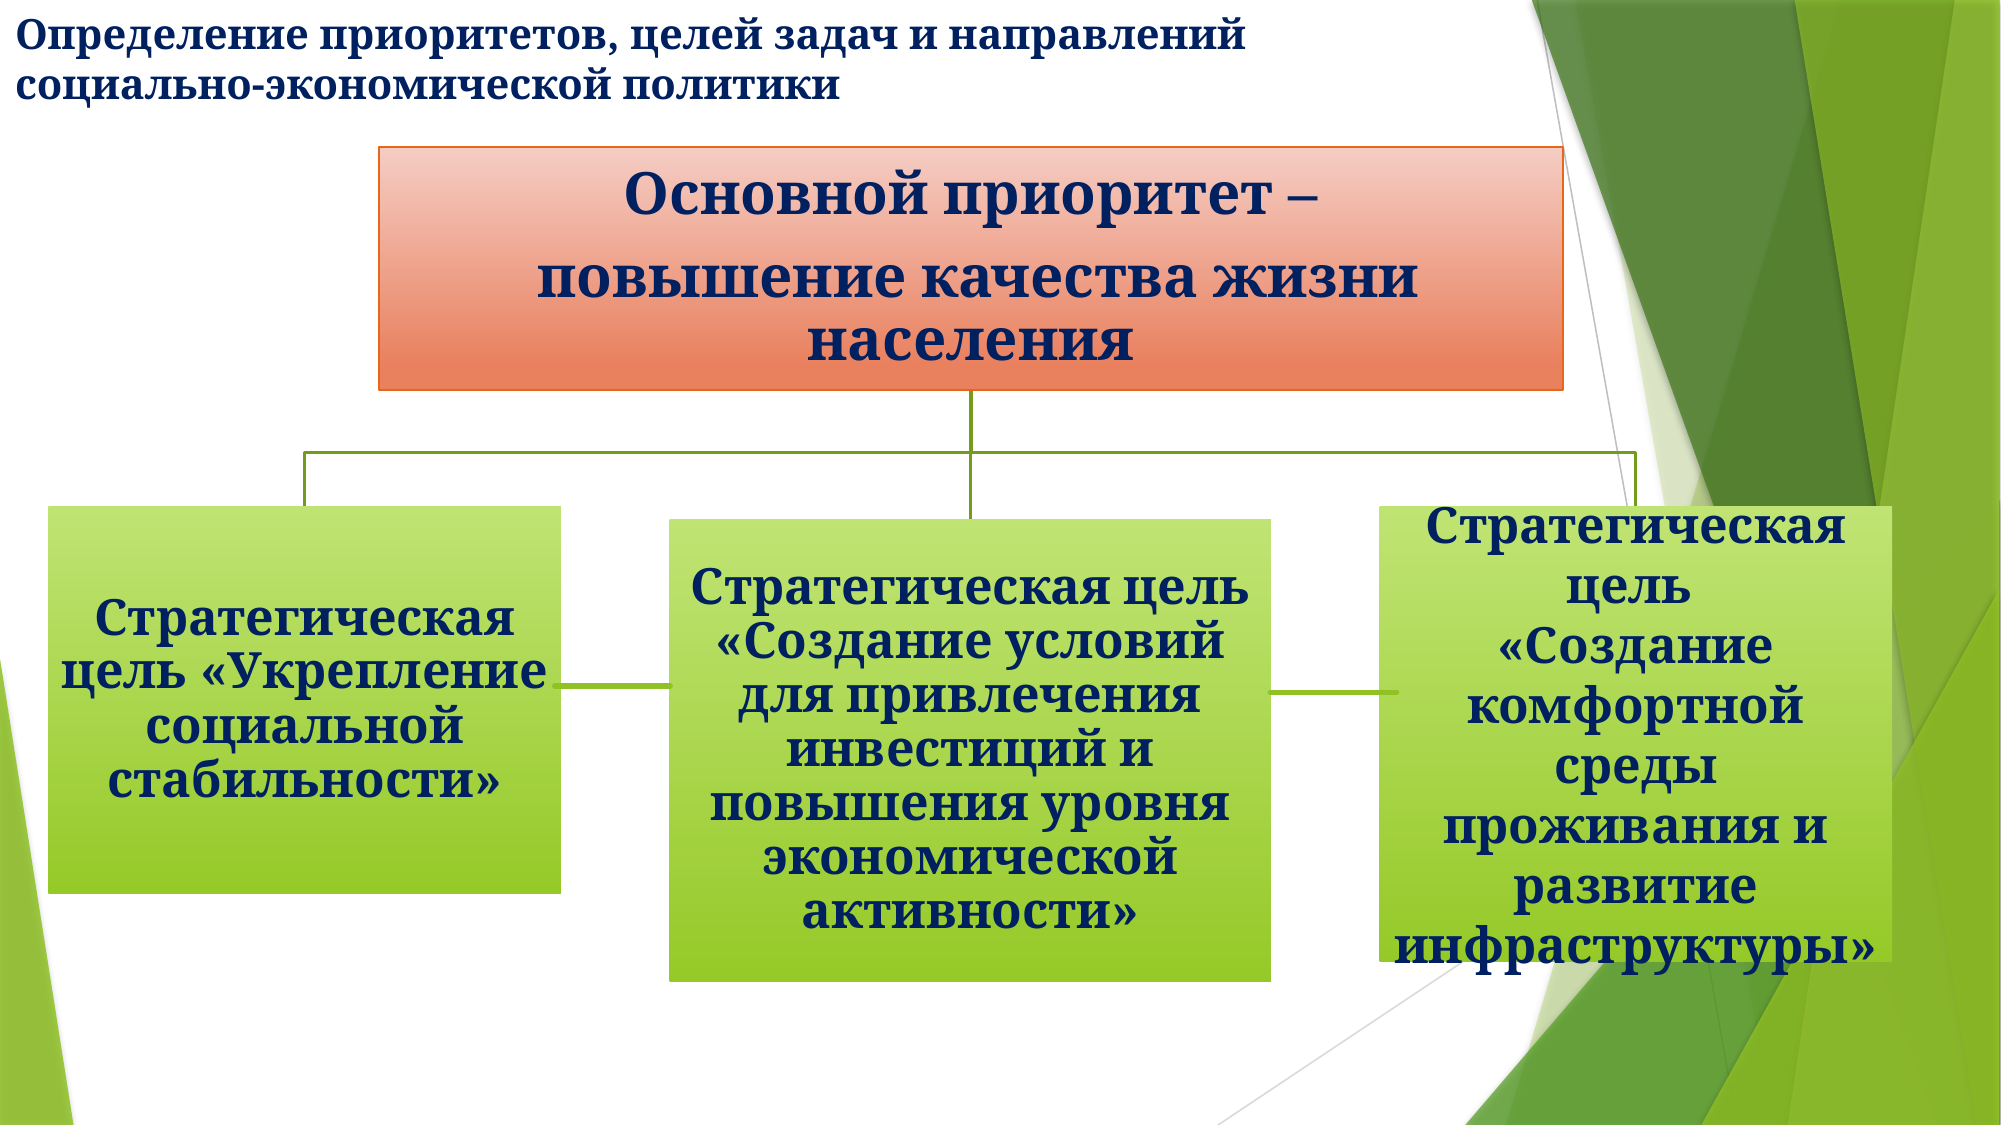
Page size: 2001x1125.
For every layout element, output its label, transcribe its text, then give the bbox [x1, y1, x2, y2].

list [47, 93, 1893, 992]
title Определение приоритетов, целей задач и направлений социально-экономической политики [0, 0, 1489, 114]
